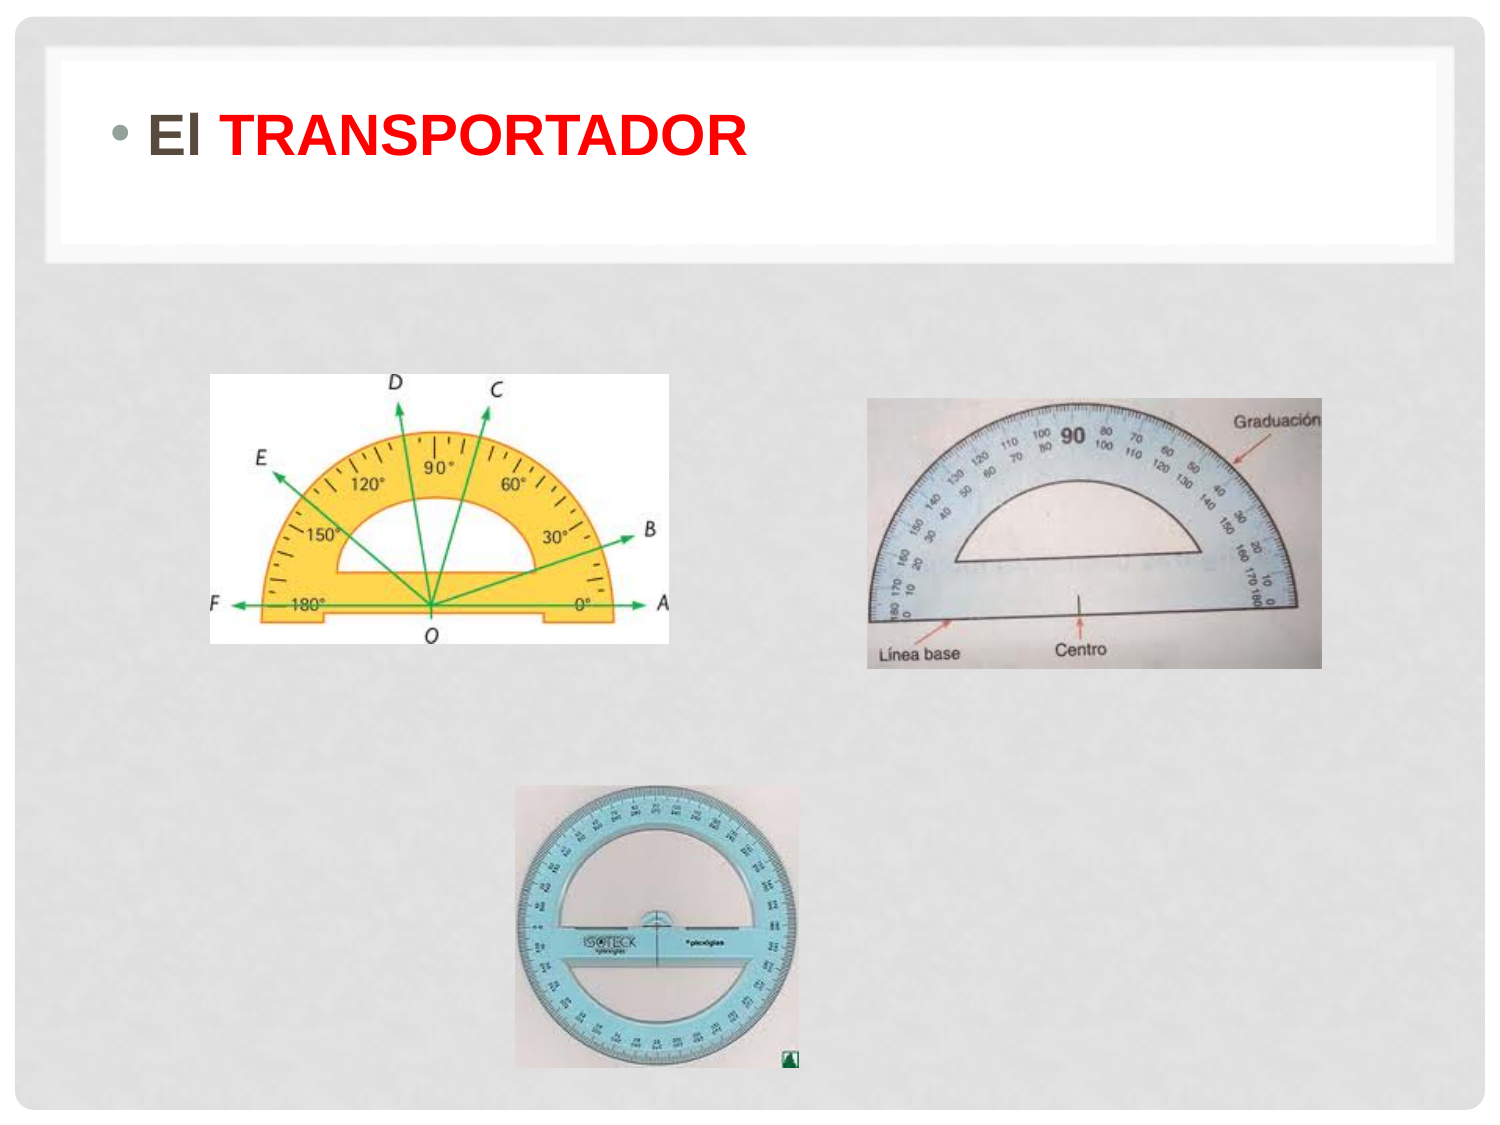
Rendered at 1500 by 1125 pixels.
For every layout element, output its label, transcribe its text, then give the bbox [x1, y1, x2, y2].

picture [515, 784, 799, 1069]
picture [210, 374, 669, 644]
picture [866, 398, 1323, 669]
list El TRANSPORTADOR [76, 90, 1425, 1005]
